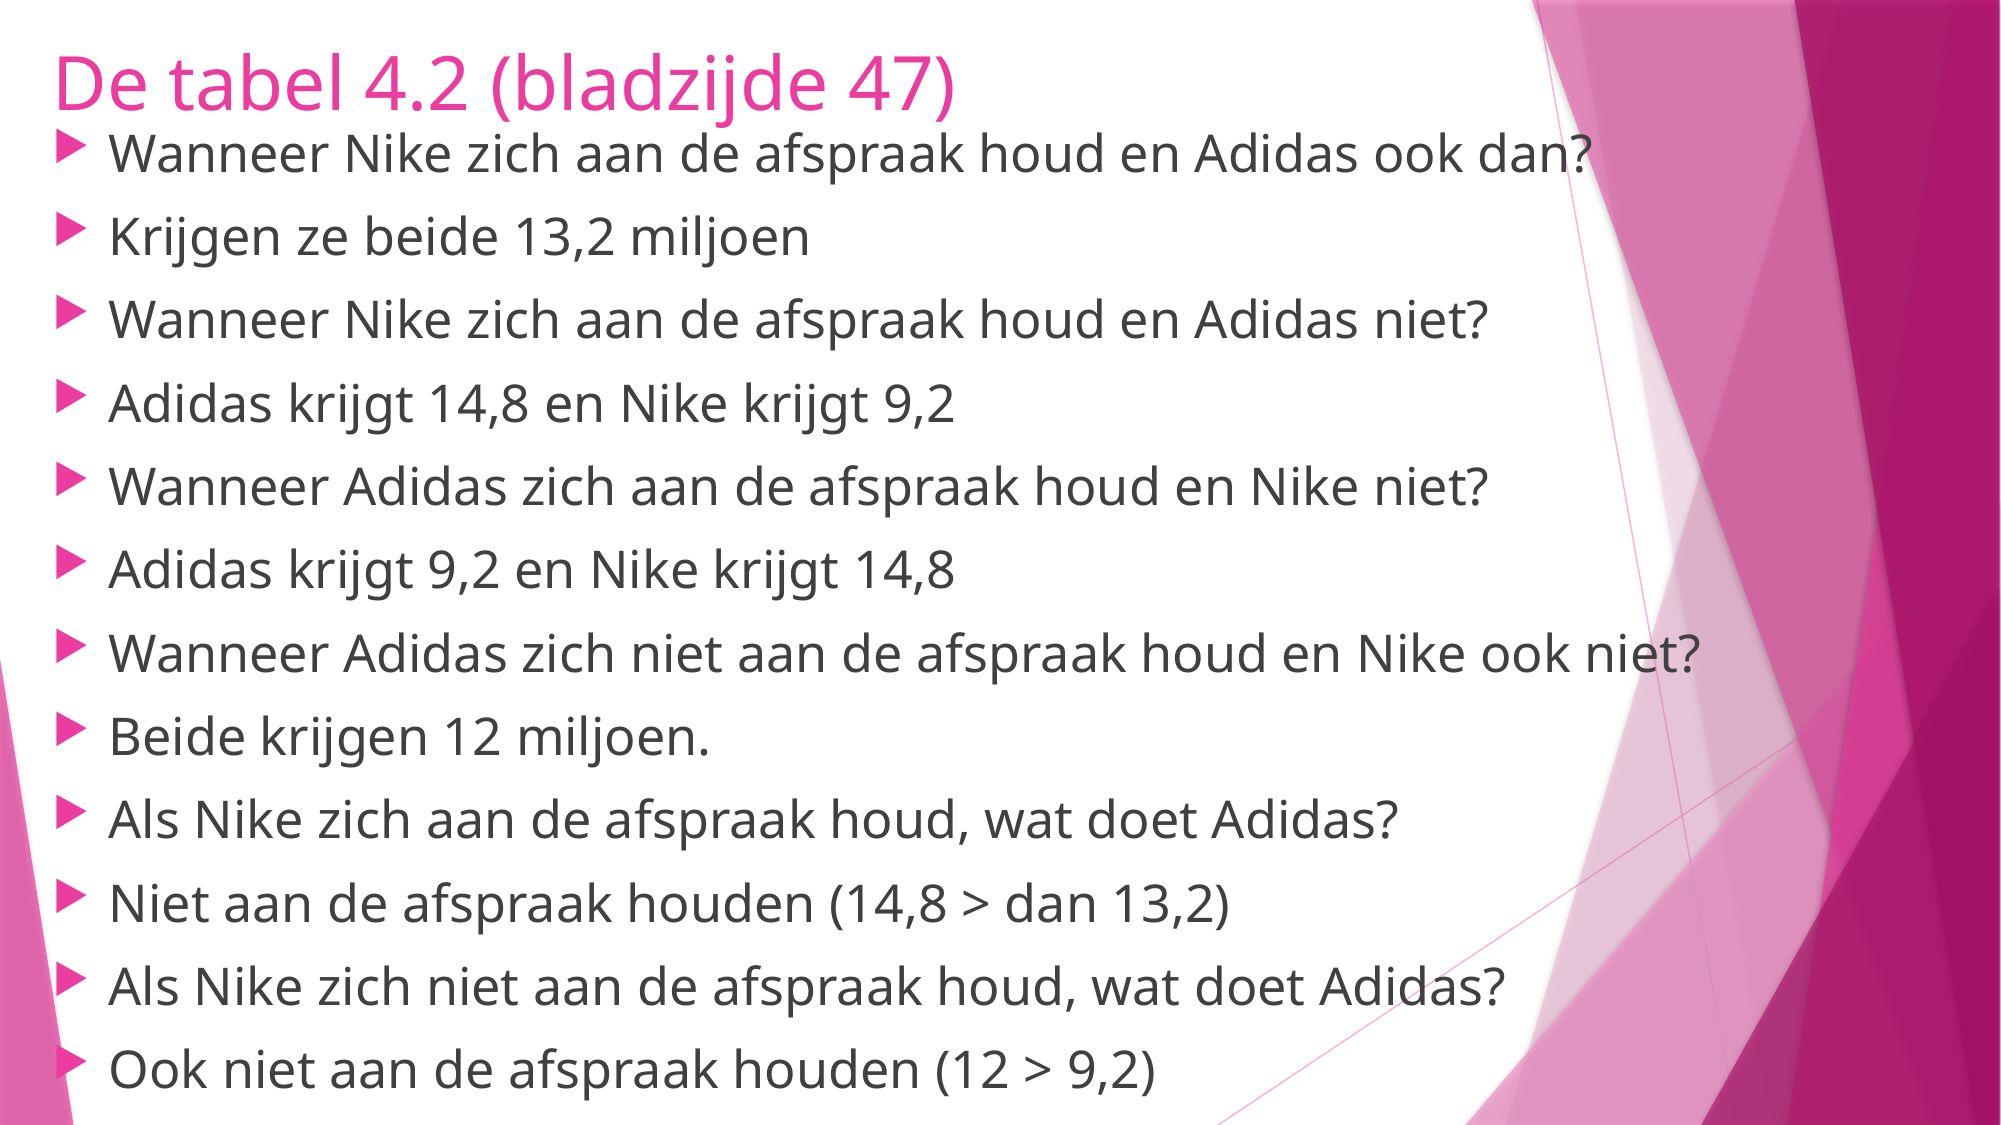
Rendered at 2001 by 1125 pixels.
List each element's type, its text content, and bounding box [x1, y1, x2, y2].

list Wanneer Nike zich aan de afspraak houd en Adidas ook dan? Krijgen ze beide 13,2 miljoen Wanneer Nike zich aan de afspraak houd en Adidas niet? Adidas krijgt 14,8 en Nike krijgt 9,2 Wanneer Adidas zich aan de afspraak houd en Nike niet? Adidas krijgt 9,2 en Nike krijgt 14,8 Wanneer Adidas zich niet aan de afspraak houd en Nike ook niet? Beide krijgen 12 miljoen. Als Nike zich aan de afspraak houd, wat doet Adidas? Niet aan de afspraak houden (14,8 > dan 13,2) Als Nike zich niet aan de afspraak houd, wat doet Adidas? Ook niet aan de afspraak houden (12 > 9,2) [37, 112, 1718, 992]
title De tabel 4.2 (bladzijde 47) [37, 27, 1522, 112]
